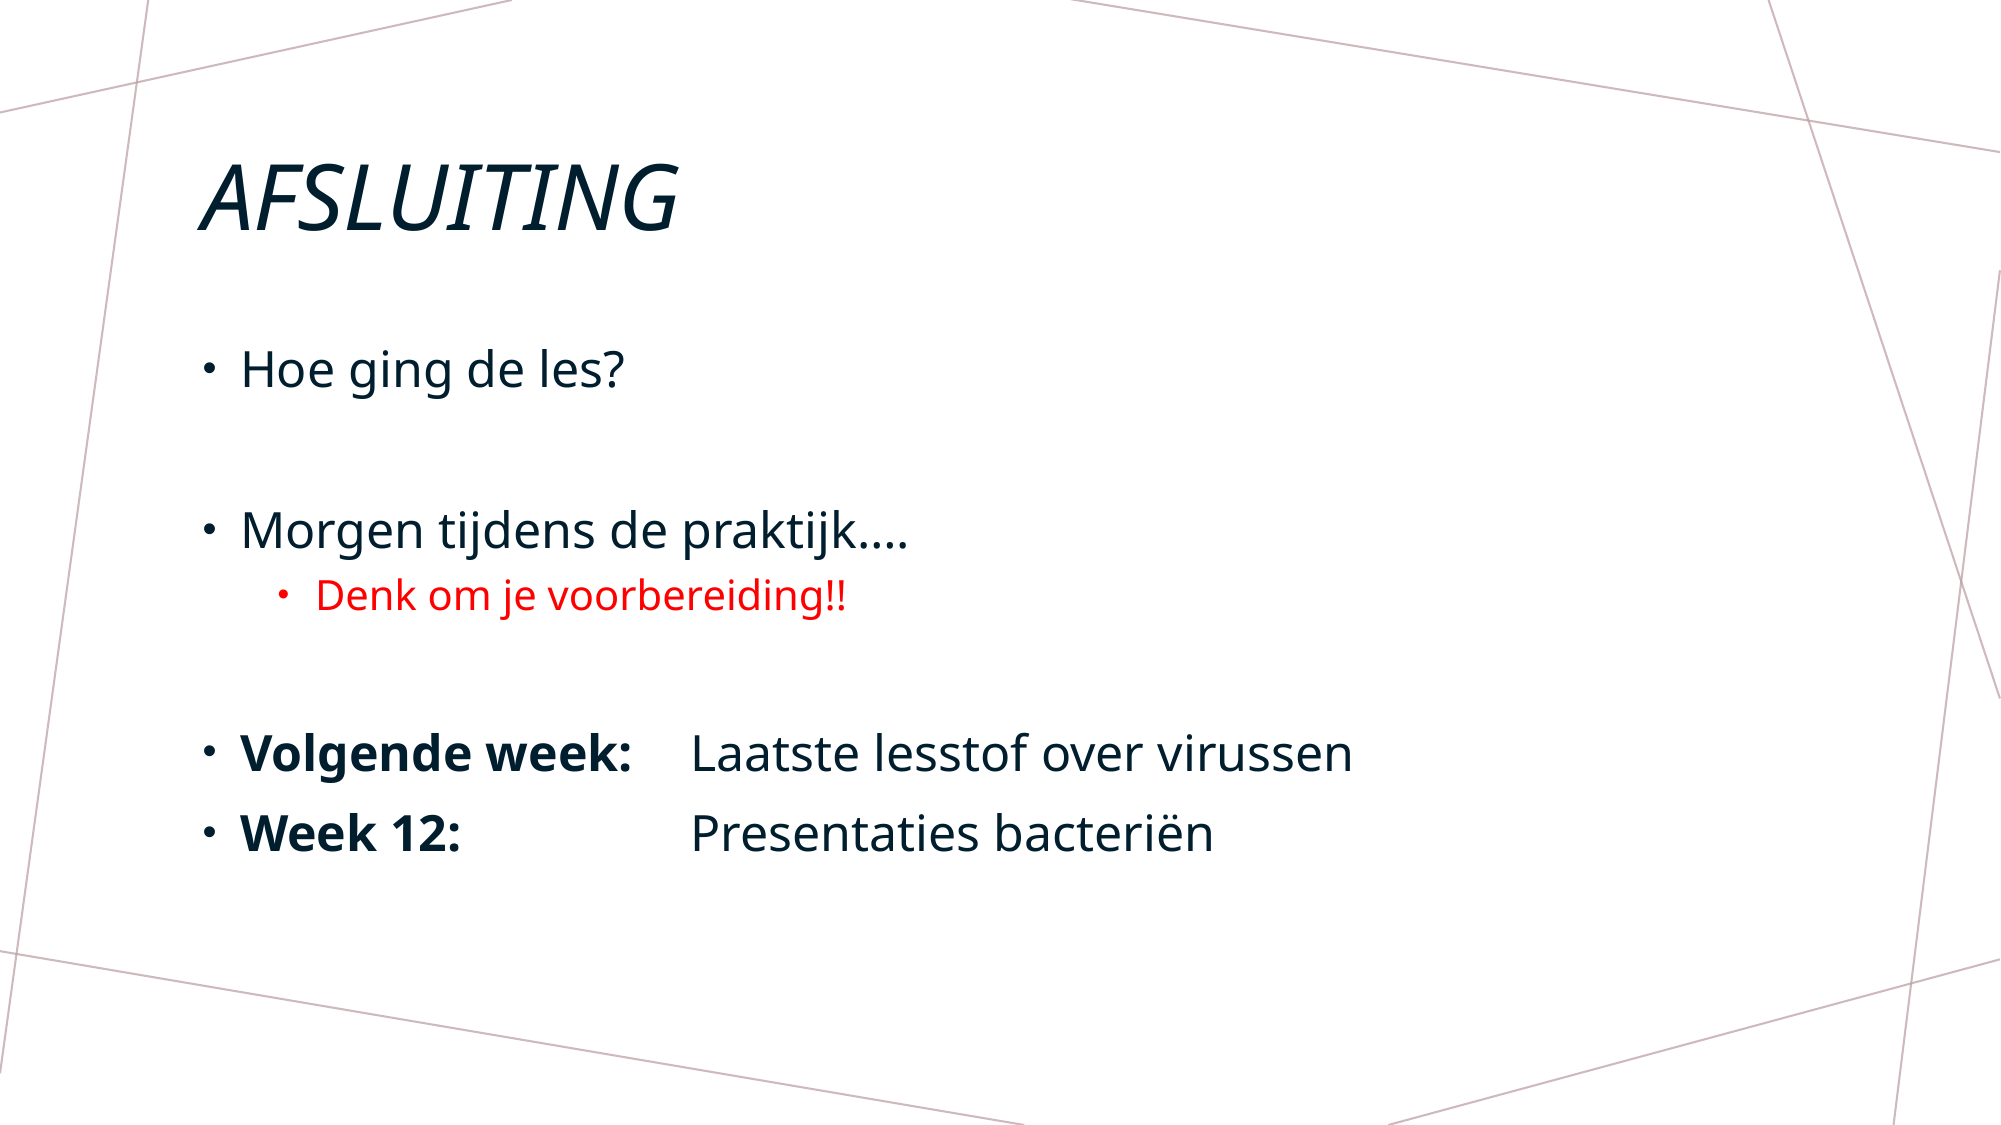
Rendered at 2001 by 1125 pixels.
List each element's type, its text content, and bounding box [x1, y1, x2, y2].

title Afsluiting [187, 87, 1813, 315]
list Hoe ging de les? Morgen tijdens de praktijk…. Denk om je voorbereiding!! Volgende week: Laatste lesstof over virussen Week 12: Presentaties bacteriën [187, 329, 1813, 990]
